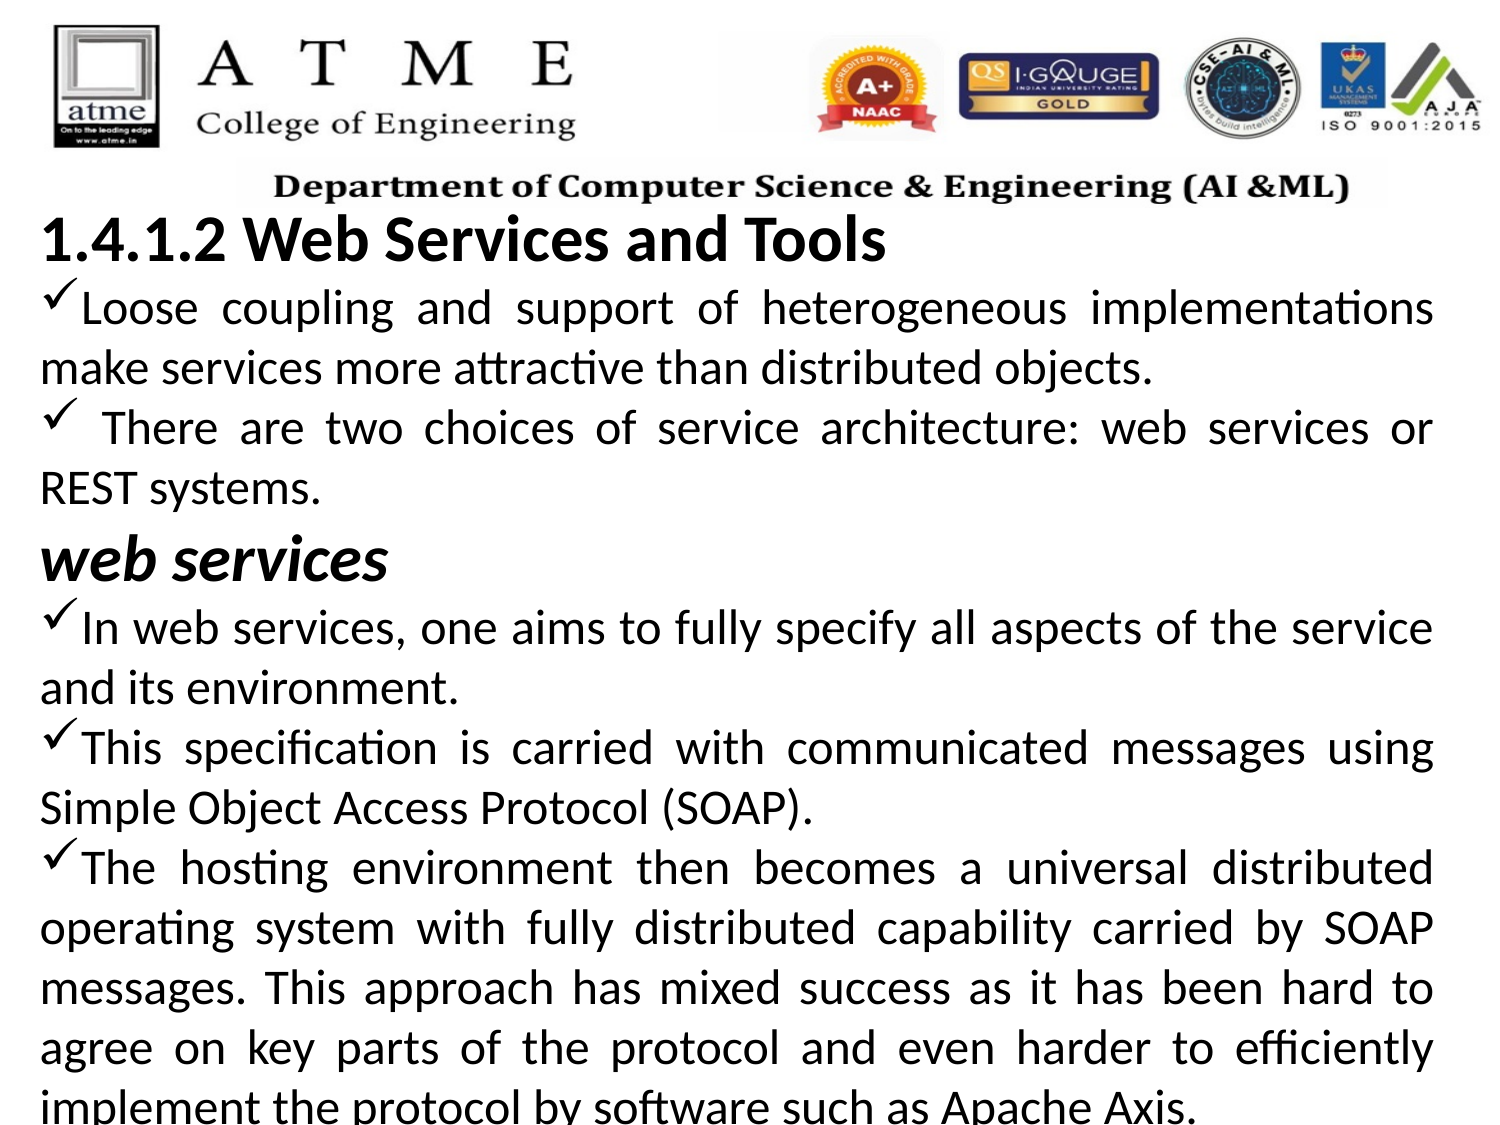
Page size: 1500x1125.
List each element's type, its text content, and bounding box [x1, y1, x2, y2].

picture [24, 0, 1500, 226]
text_box 1.4.1.2 Web Services and Tools Loose coupling and support of heterogeneous implementations make services more attractive than distributed objects. There are two choices of service architecture: web services or REST systems. web services In web services, one aims to fully specify all aspects of the service and its environment. This specification is carried with communicated messages using Simple Object Access Protocol (SOAP). The hosting environment then becomes a universal distributed operating system with fully distributed capability carried by SOAP messages. This approach has mixed success as it has been hard to agree on key parts of the protocol and even harder to efficiently implement the protocol by software such as Apache Axis. [24, 233, 1450, 1125]
